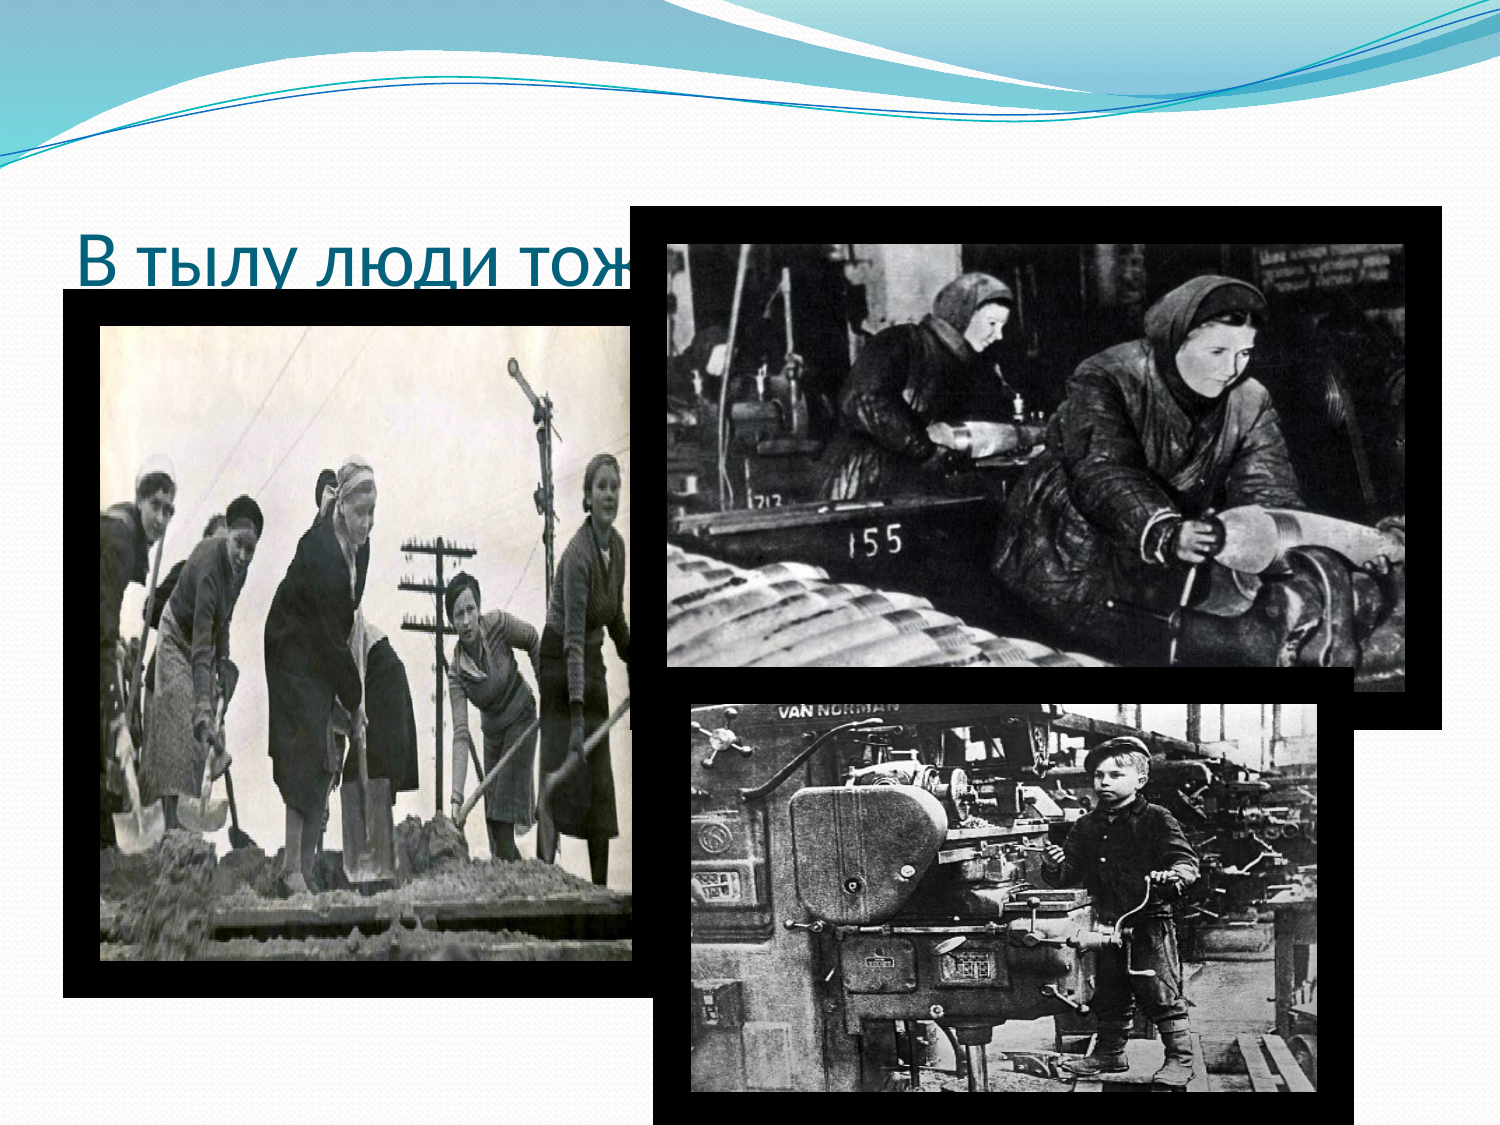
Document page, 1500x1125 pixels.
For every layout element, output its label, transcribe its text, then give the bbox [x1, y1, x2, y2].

picture [667, 243, 1405, 693]
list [100, 325, 633, 961]
picture [690, 703, 1318, 1093]
title В тылу люди тоже совершали подвиги. [75, 115, 1425, 289]
